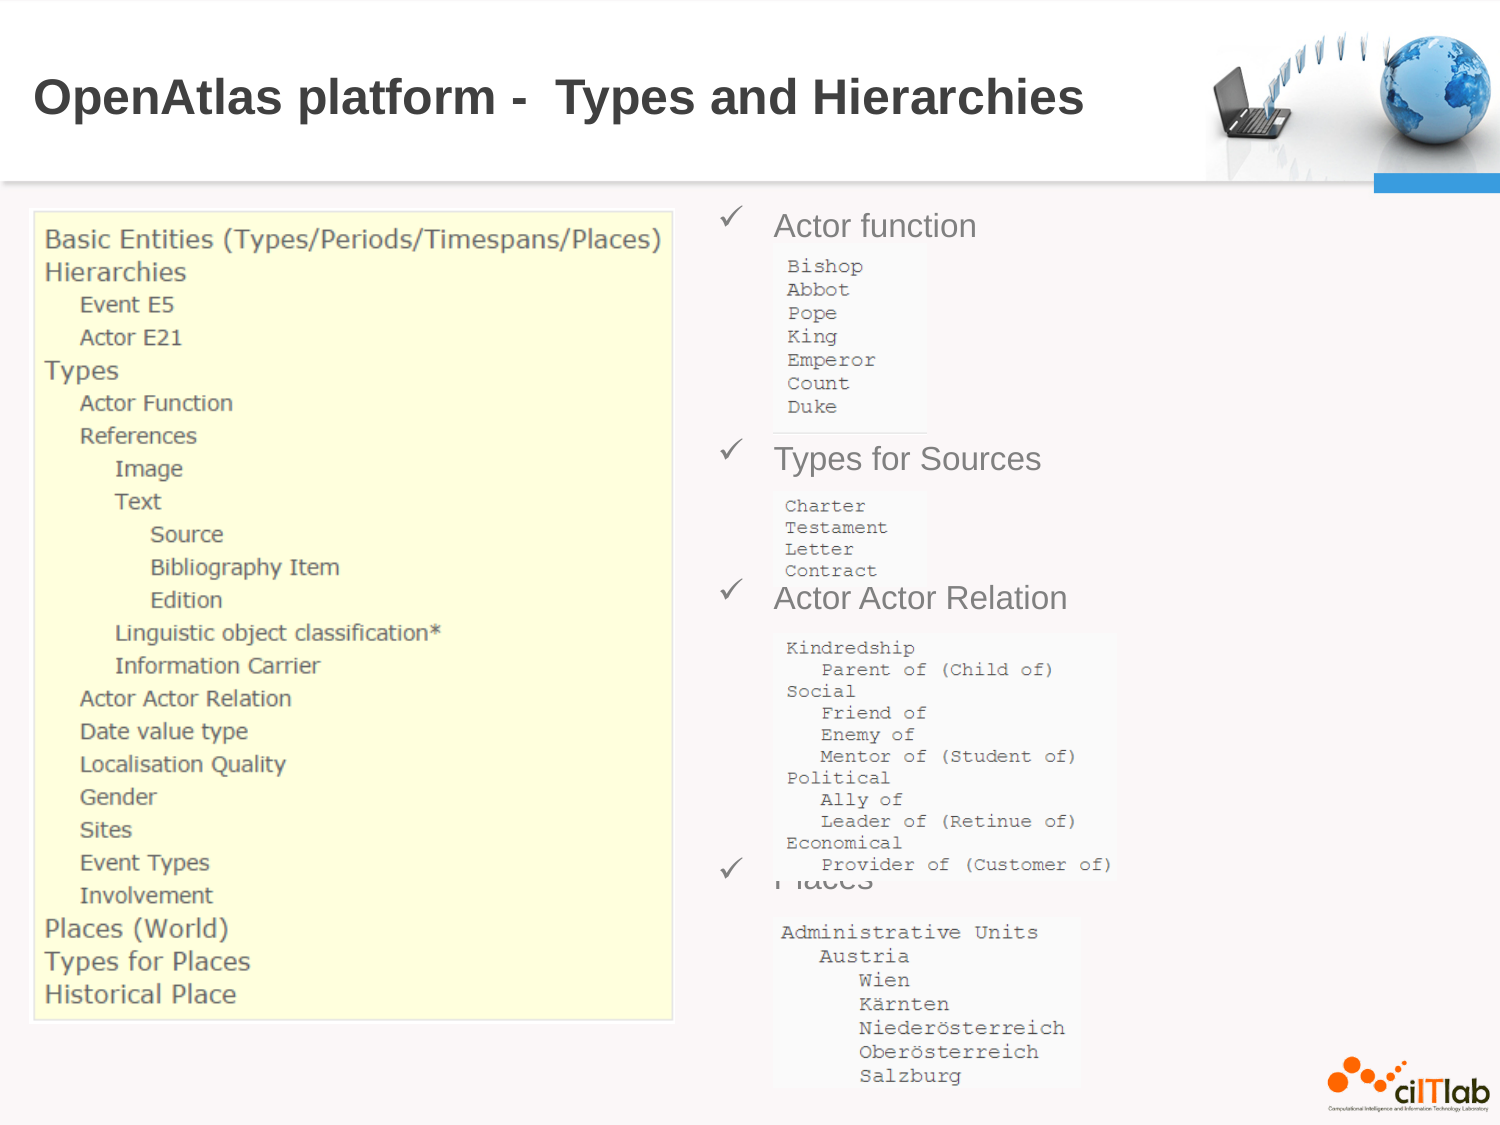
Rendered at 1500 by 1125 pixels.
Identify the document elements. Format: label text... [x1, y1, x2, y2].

title OpenAtlas platform - Types and Hierarchies [0, 0, 1500, 176]
list Actor function Types for Sources Actor Actor Relation Places [702, 196, 1415, 1106]
picture [0, 176, 1500, 1125]
